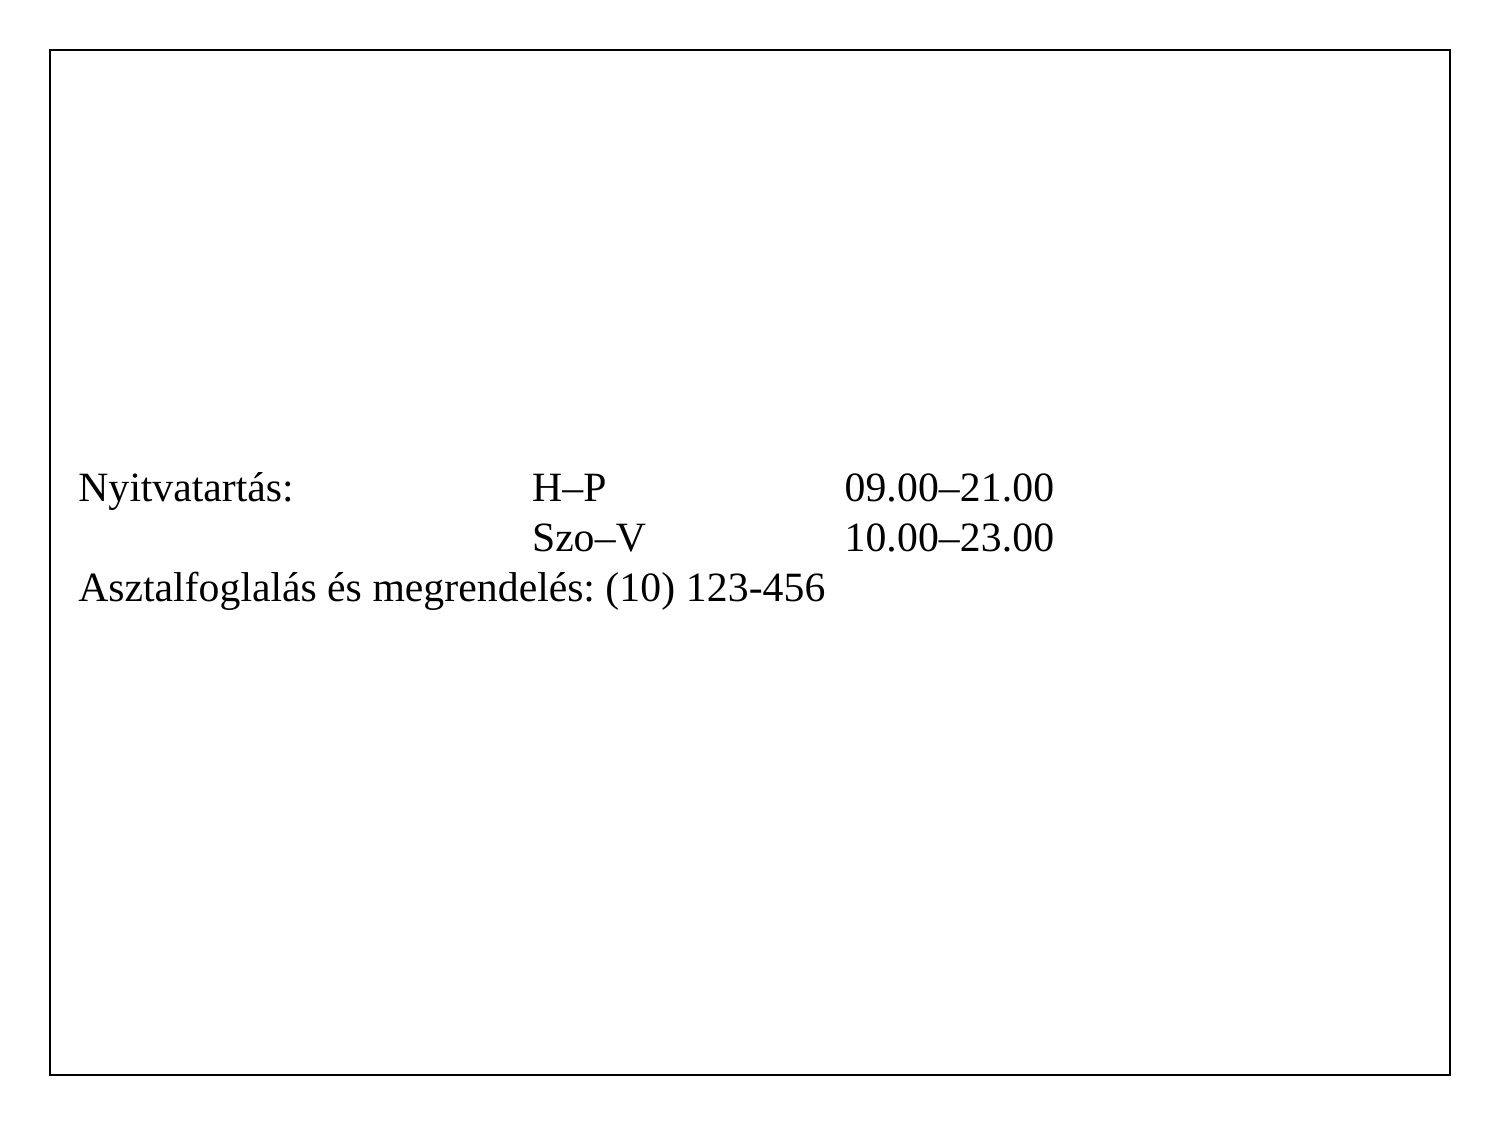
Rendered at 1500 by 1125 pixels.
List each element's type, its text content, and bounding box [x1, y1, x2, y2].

text_box Nyitvatartás: H–P 09.00–21.00 Szo–V 10.00–23.00 Asztalfoglalás és megrendelés: (10) 123-456 [63, 452, 1070, 618]
